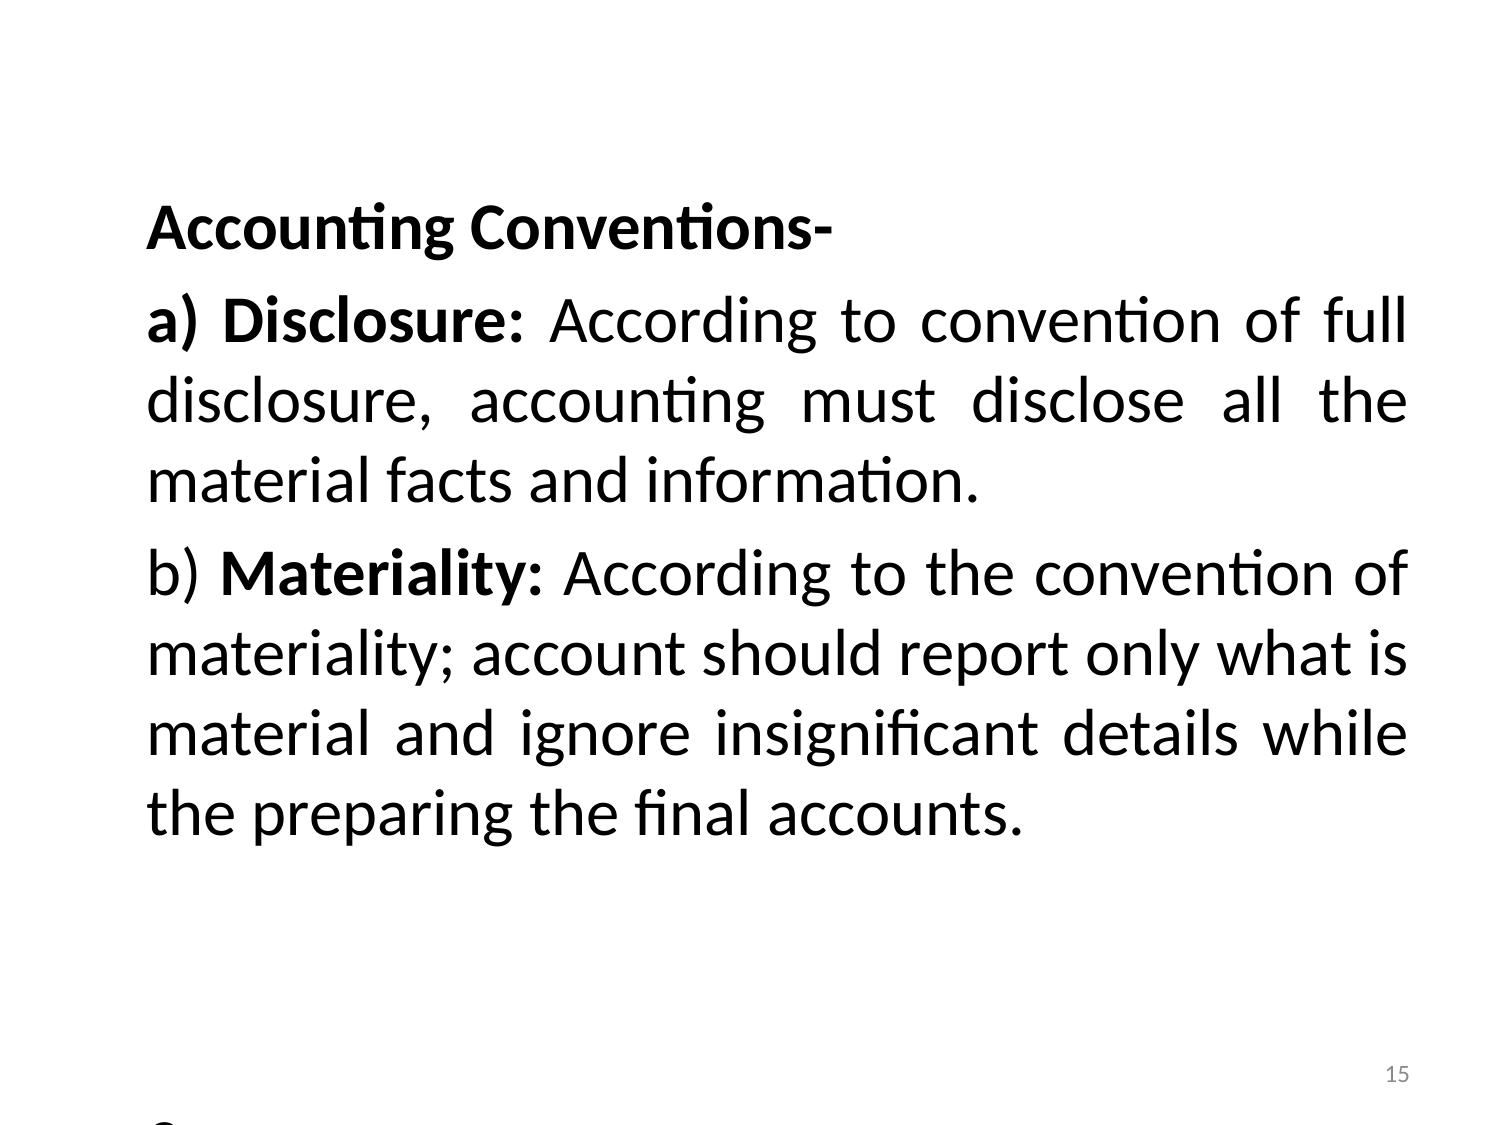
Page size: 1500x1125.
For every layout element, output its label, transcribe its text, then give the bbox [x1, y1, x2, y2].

slide_number 15 [1074, 1042, 1425, 1103]
list Accounting Conventions- a) Disclosure: According to convention of full disclosure, accounting must disclose all the material facts and information. b) Materiality: According to the convention of materiality; account should report only what is material and ignore insignificant details while the preparing the final accounts. Con… [75, 174, 1425, 1100]
